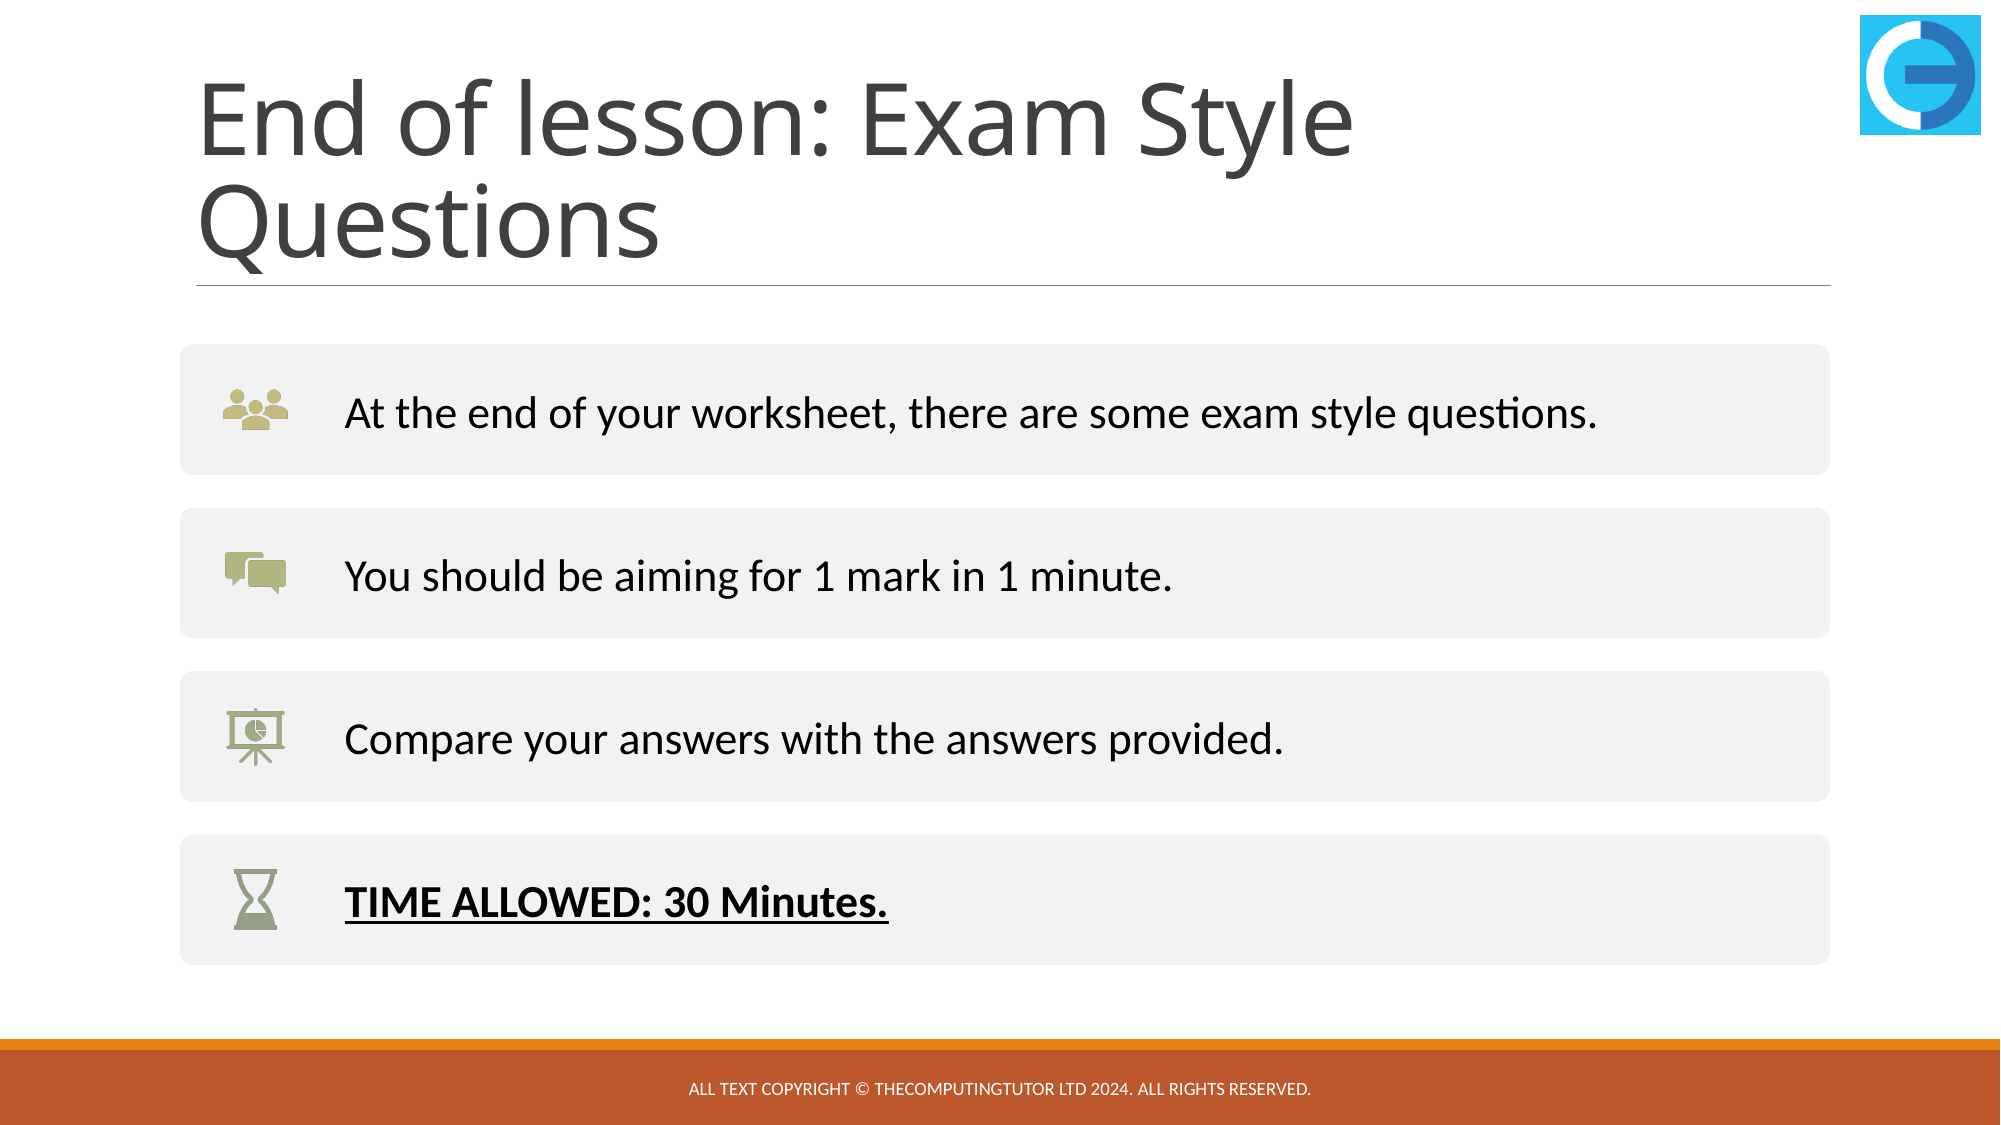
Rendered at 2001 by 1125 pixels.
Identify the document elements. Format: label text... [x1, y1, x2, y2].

footer All text copyright © TheComputingTutor Ltd 2024. All rights Reserved. [604, 1059, 1396, 1120]
title End of lesson: Exam Style Questions [180, 47, 1830, 285]
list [179, 343, 1831, 966]
picture [1860, 15, 1981, 135]
